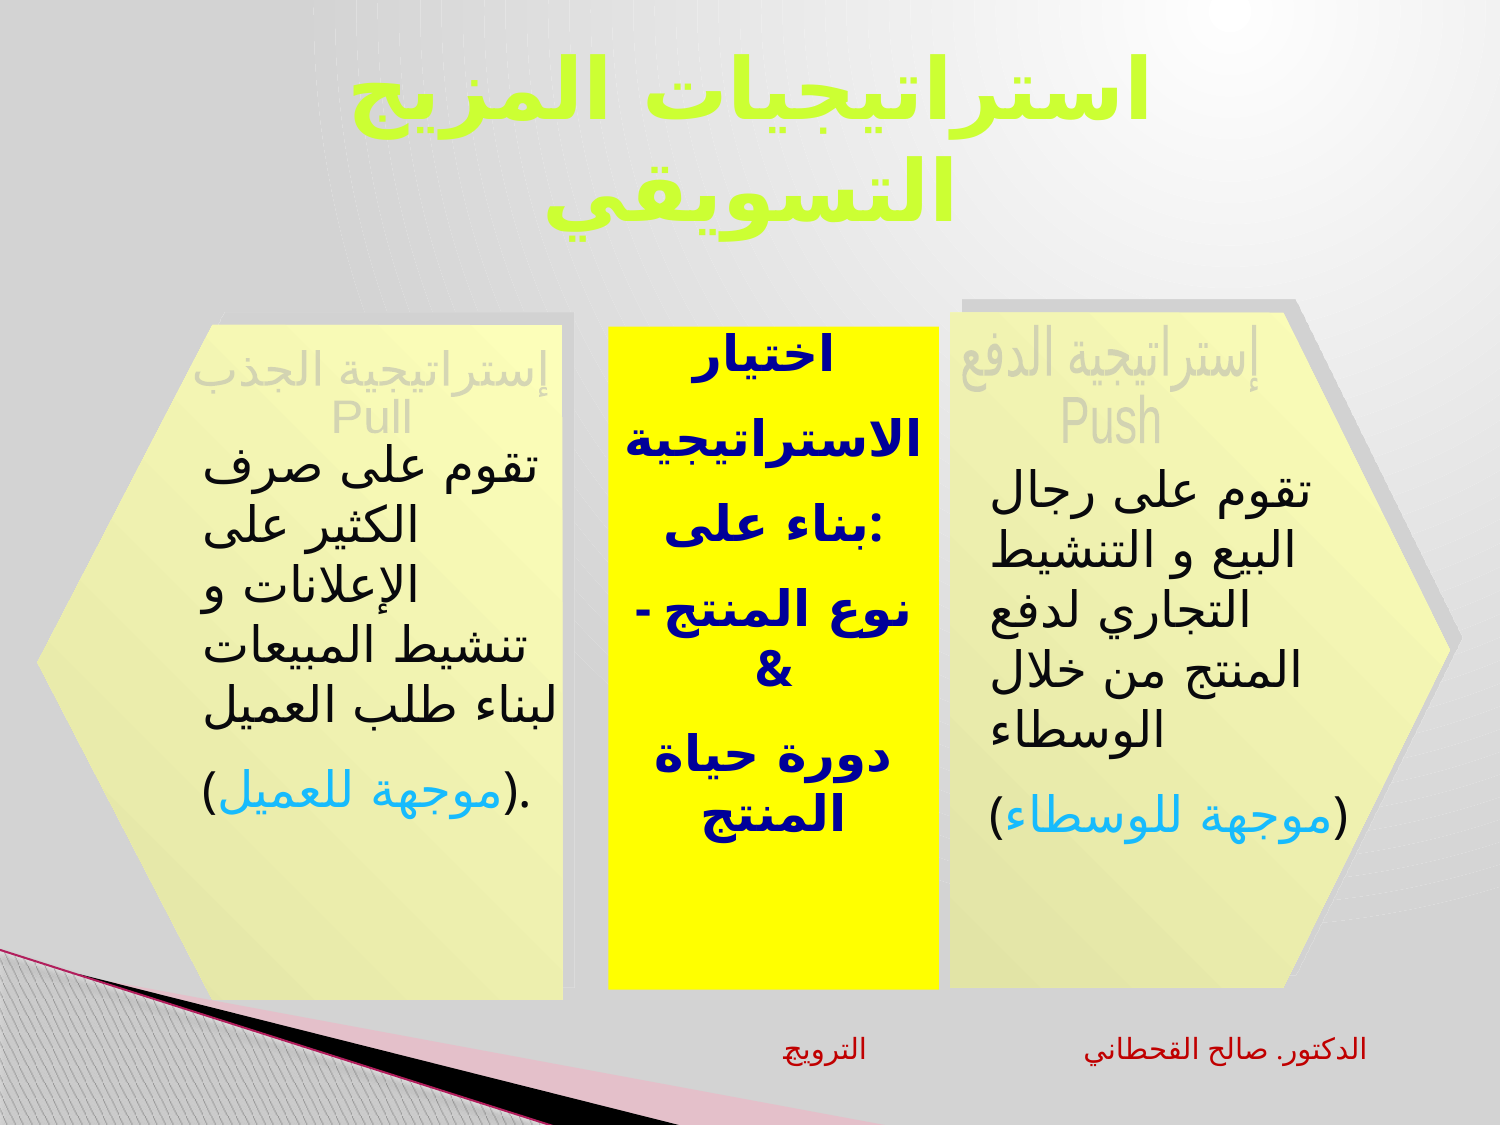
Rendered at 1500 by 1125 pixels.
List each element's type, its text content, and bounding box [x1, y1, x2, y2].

footer الترويج الدكتور. صالح القحطاني [585, 1041, 1383, 1102]
text_box تقوم على صرف الكثير على الإعلانات و تنشيط المبيعات لبناء طلب العميل (موجهة للعميل). [187, 425, 575, 825]
text_box [37, 324, 563, 1000]
text_box [1388, 524, 1451, 776]
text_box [608, 314, 940, 990]
title استراتيجيات المزيج التسويقي [123, 42, 1379, 231]
text_box [950, 312, 1352, 988]
text_box تقوم على رجال البيع و التنشيط التجاري لدفع المنتج من خلال الوسطاء (موجهة للوسطاء) [975, 450, 1388, 850]
